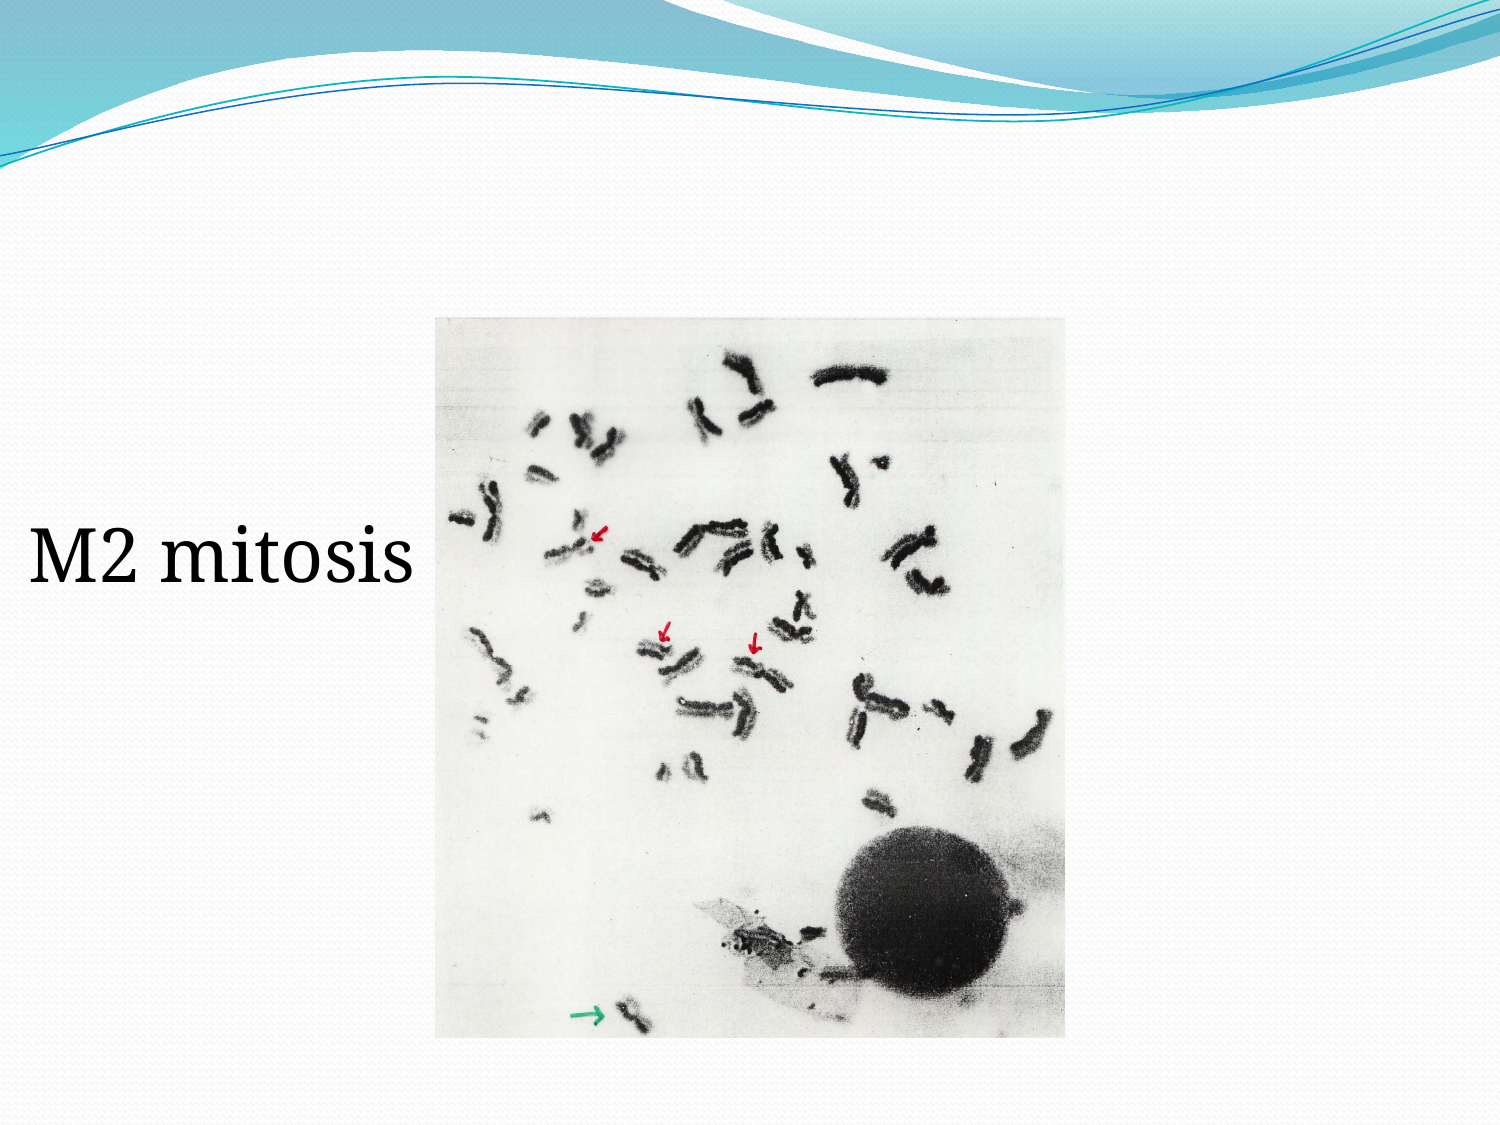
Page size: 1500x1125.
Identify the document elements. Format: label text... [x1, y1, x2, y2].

text_box M2 mitosis [13, 499, 427, 605]
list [434, 317, 1066, 1038]
